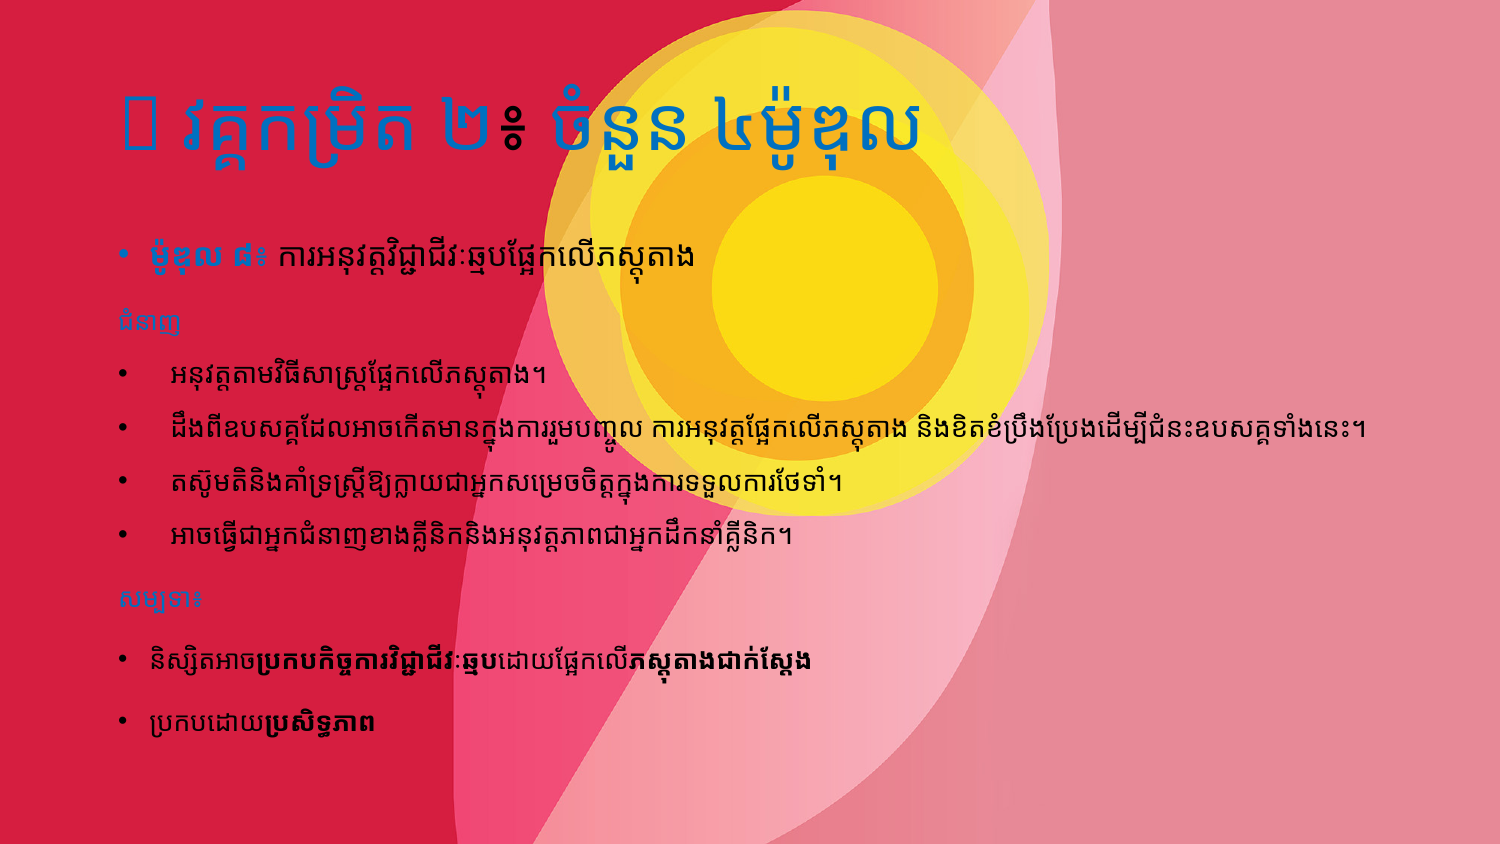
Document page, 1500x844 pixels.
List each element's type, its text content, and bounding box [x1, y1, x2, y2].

list ម៉ូឌុល ៨​៖ ការអនុវត្តវិជ្ជាជីវៈឆ្មបផ្អែកលើភស្តុតាង ជំនាញ អនុវត្តតាមវិធីសាស្រ្តផ្អែកលើភស្តុតាង។ ដឹងពីឧបសគ្គដែលអាចកើតមានក្នុងការរួមបញ្ចូល ការអនុវត្តផ្អែកលើភស្តុតាង និងខិតខំប្រឹងប្រែងដើម្បីជំនះឧបសគ្គទាំងនេះ។ តស៊ូមតិនិងគាំទ្រស្ត្រីឱ្យក្លាយជាអ្នកសម្រេចចិត្តក្នុងការទទួលការថែទាំ។ អាចធ្វើជាអ្នកជំនាញខាងគ្លីនិកនិងអនុវត្តភាពជាអ្នកដឹកនាំគ្លីនិក។ សម្បទា៖ និស្សិតអាចប្រកបកិច្ចការវិជ្ជាជីវៈឆ្មបដោយផ្អែកលើភស្តុតាងជាក់ស្តែង ប្រកបដោយប្រសិទ្ធភាព [103, 224, 1397, 760]
title  វគ្គកម្រិត ២៖ ចំនួន ៤​ម៉ូឌុល [103, 44, 1397, 208]
picture [0, 0, 1500, 844]
